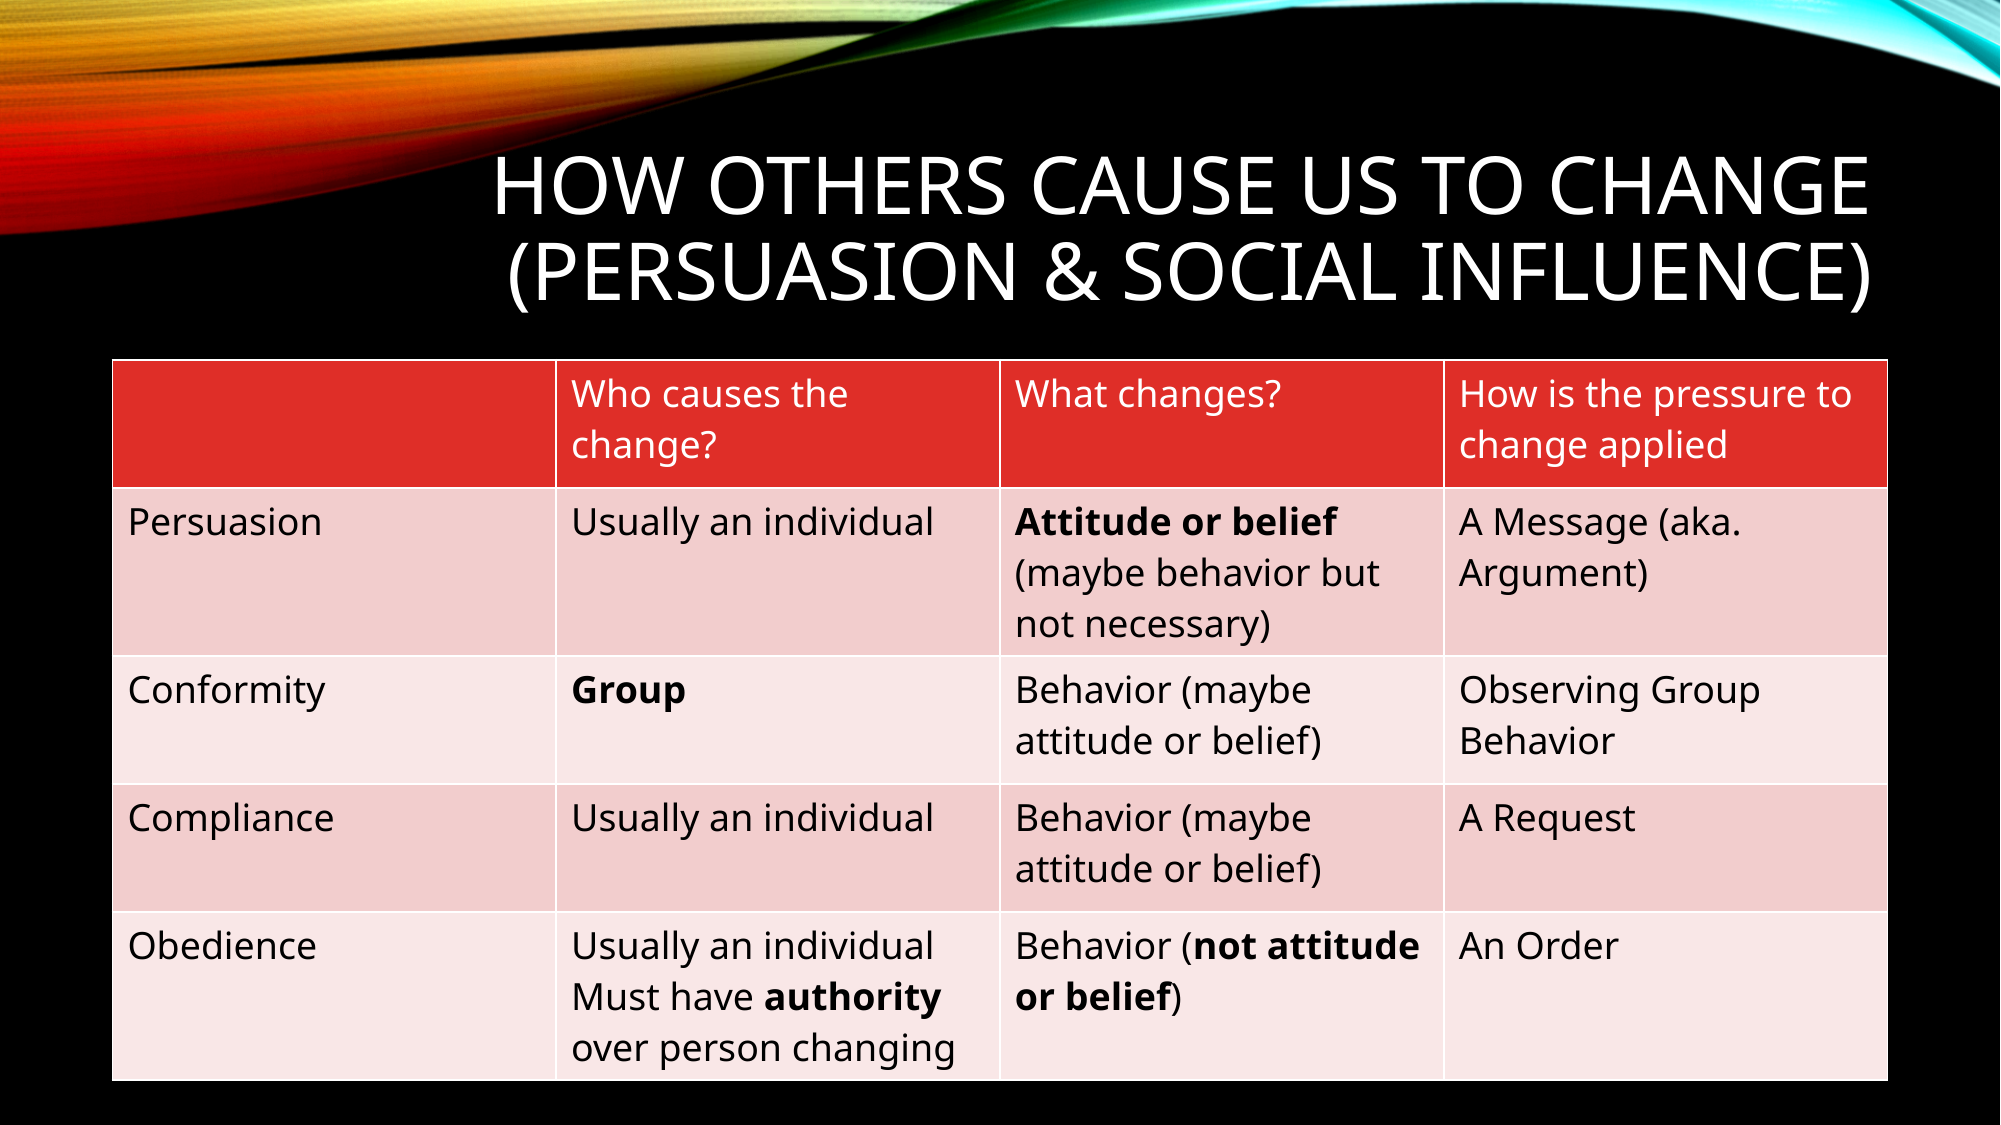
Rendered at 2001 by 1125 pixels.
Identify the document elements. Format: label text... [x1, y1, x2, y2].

table_cell Compliance [113, 785, 555, 911]
table_cell Behavior (maybe attitude or belief) [1001, 785, 1443, 911]
table_cell Persuasion [113, 489, 555, 655]
table_cell A Request [1445, 785, 1887, 911]
table_cell Behavior (not attitude or belief) [1001, 913, 1443, 1079]
table_cell Usually an individual [557, 785, 999, 911]
table_cell Usually an individual Must have authority over person changing [557, 913, 999, 1079]
table_cell Behavior (maybe attitude or belief) [1001, 657, 1443, 783]
picture [0, 0, 2000, 237]
table_cell Obedience [113, 913, 555, 1079]
title How others cause us to Change (persuasion & social influence) [474, 125, 1888, 338]
table_header [113, 361, 555, 487]
table_cell Group [557, 657, 999, 783]
table_header How is the pressure to change applied [1445, 361, 1887, 487]
table_header Who causes the change? [557, 361, 999, 487]
table_cell Conformity [113, 657, 555, 783]
table_cell An Order [1445, 913, 1887, 1079]
table_cell A Message (aka. Argument) [1445, 489, 1887, 655]
table_cell Attitude or belief (maybe behavior but not necessary) [1001, 489, 1443, 655]
table_cell Usually an individual [557, 489, 999, 655]
table_cell Observing Group Behavior [1445, 657, 1887, 783]
table_header What changes? [1001, 361, 1443, 487]
